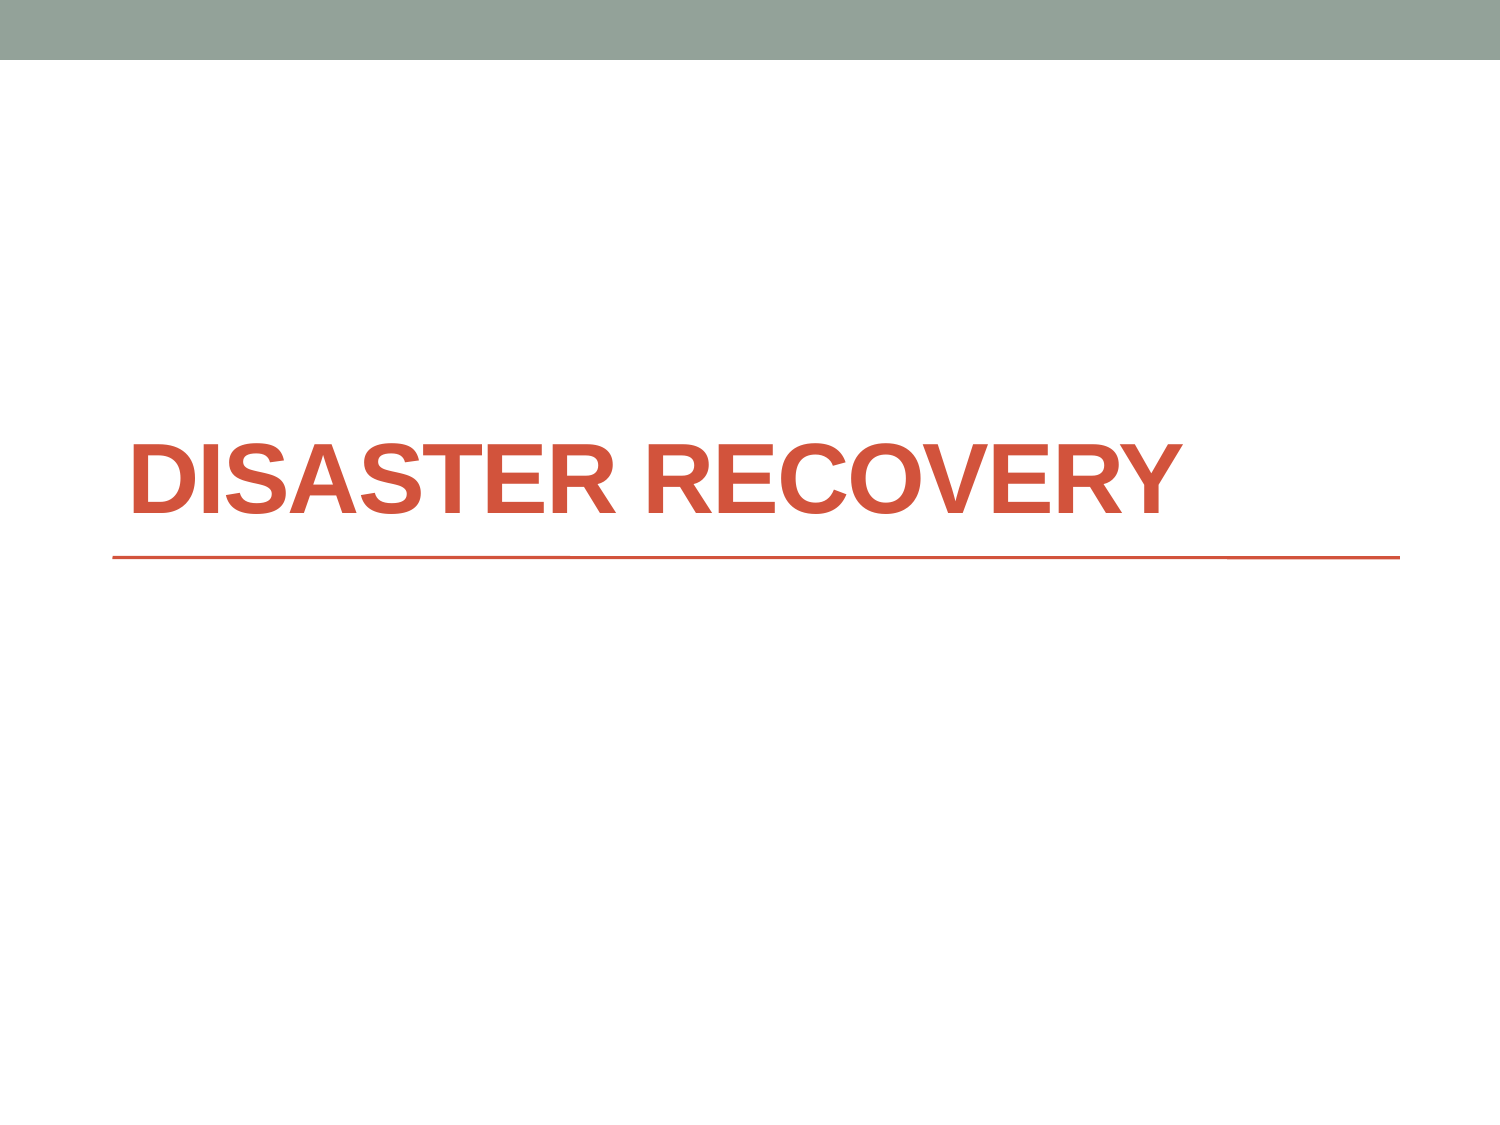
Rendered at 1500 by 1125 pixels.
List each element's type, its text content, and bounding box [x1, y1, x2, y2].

title Disaster recovery [112, 224, 1400, 542]
